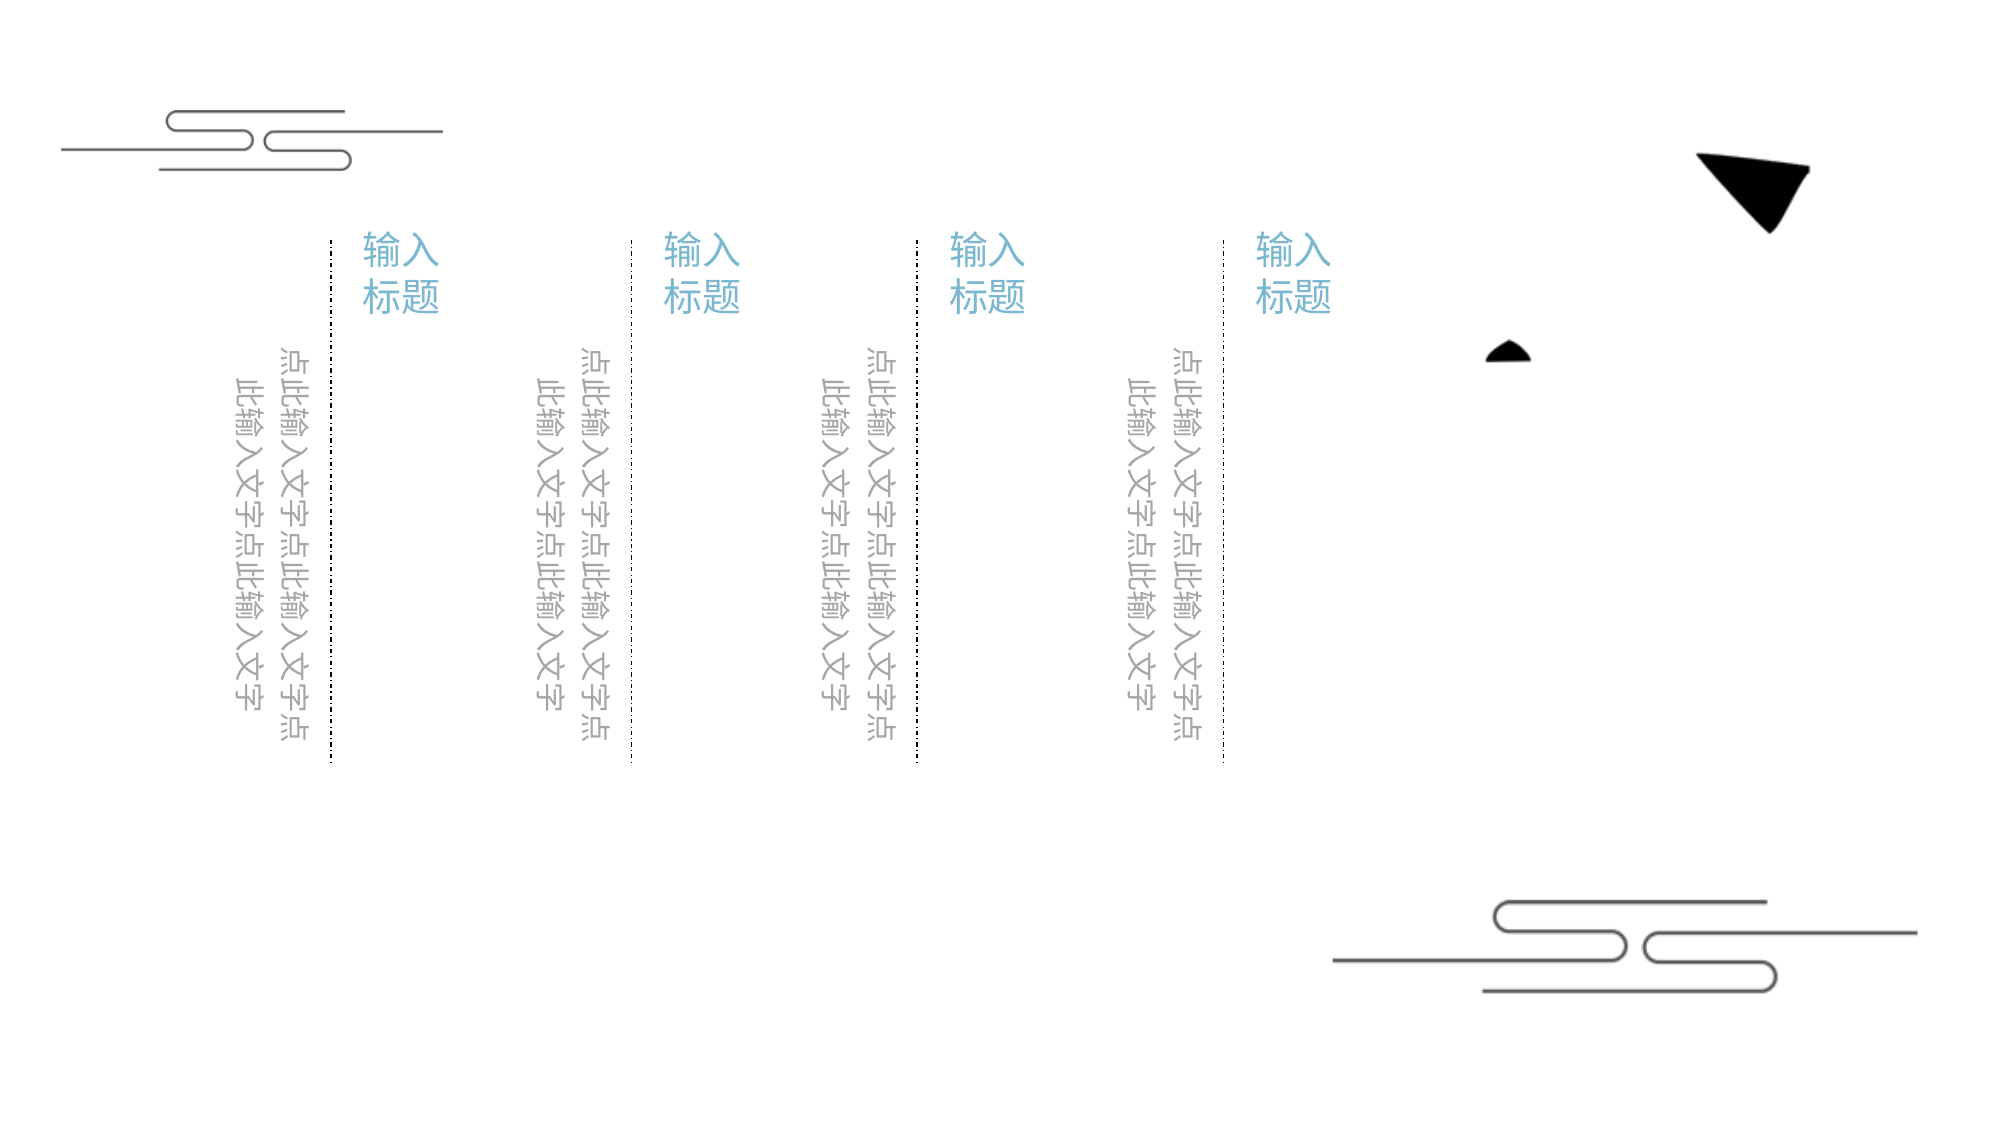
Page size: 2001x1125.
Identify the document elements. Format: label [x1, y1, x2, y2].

text_box [52, 70, 2000, 1014]
